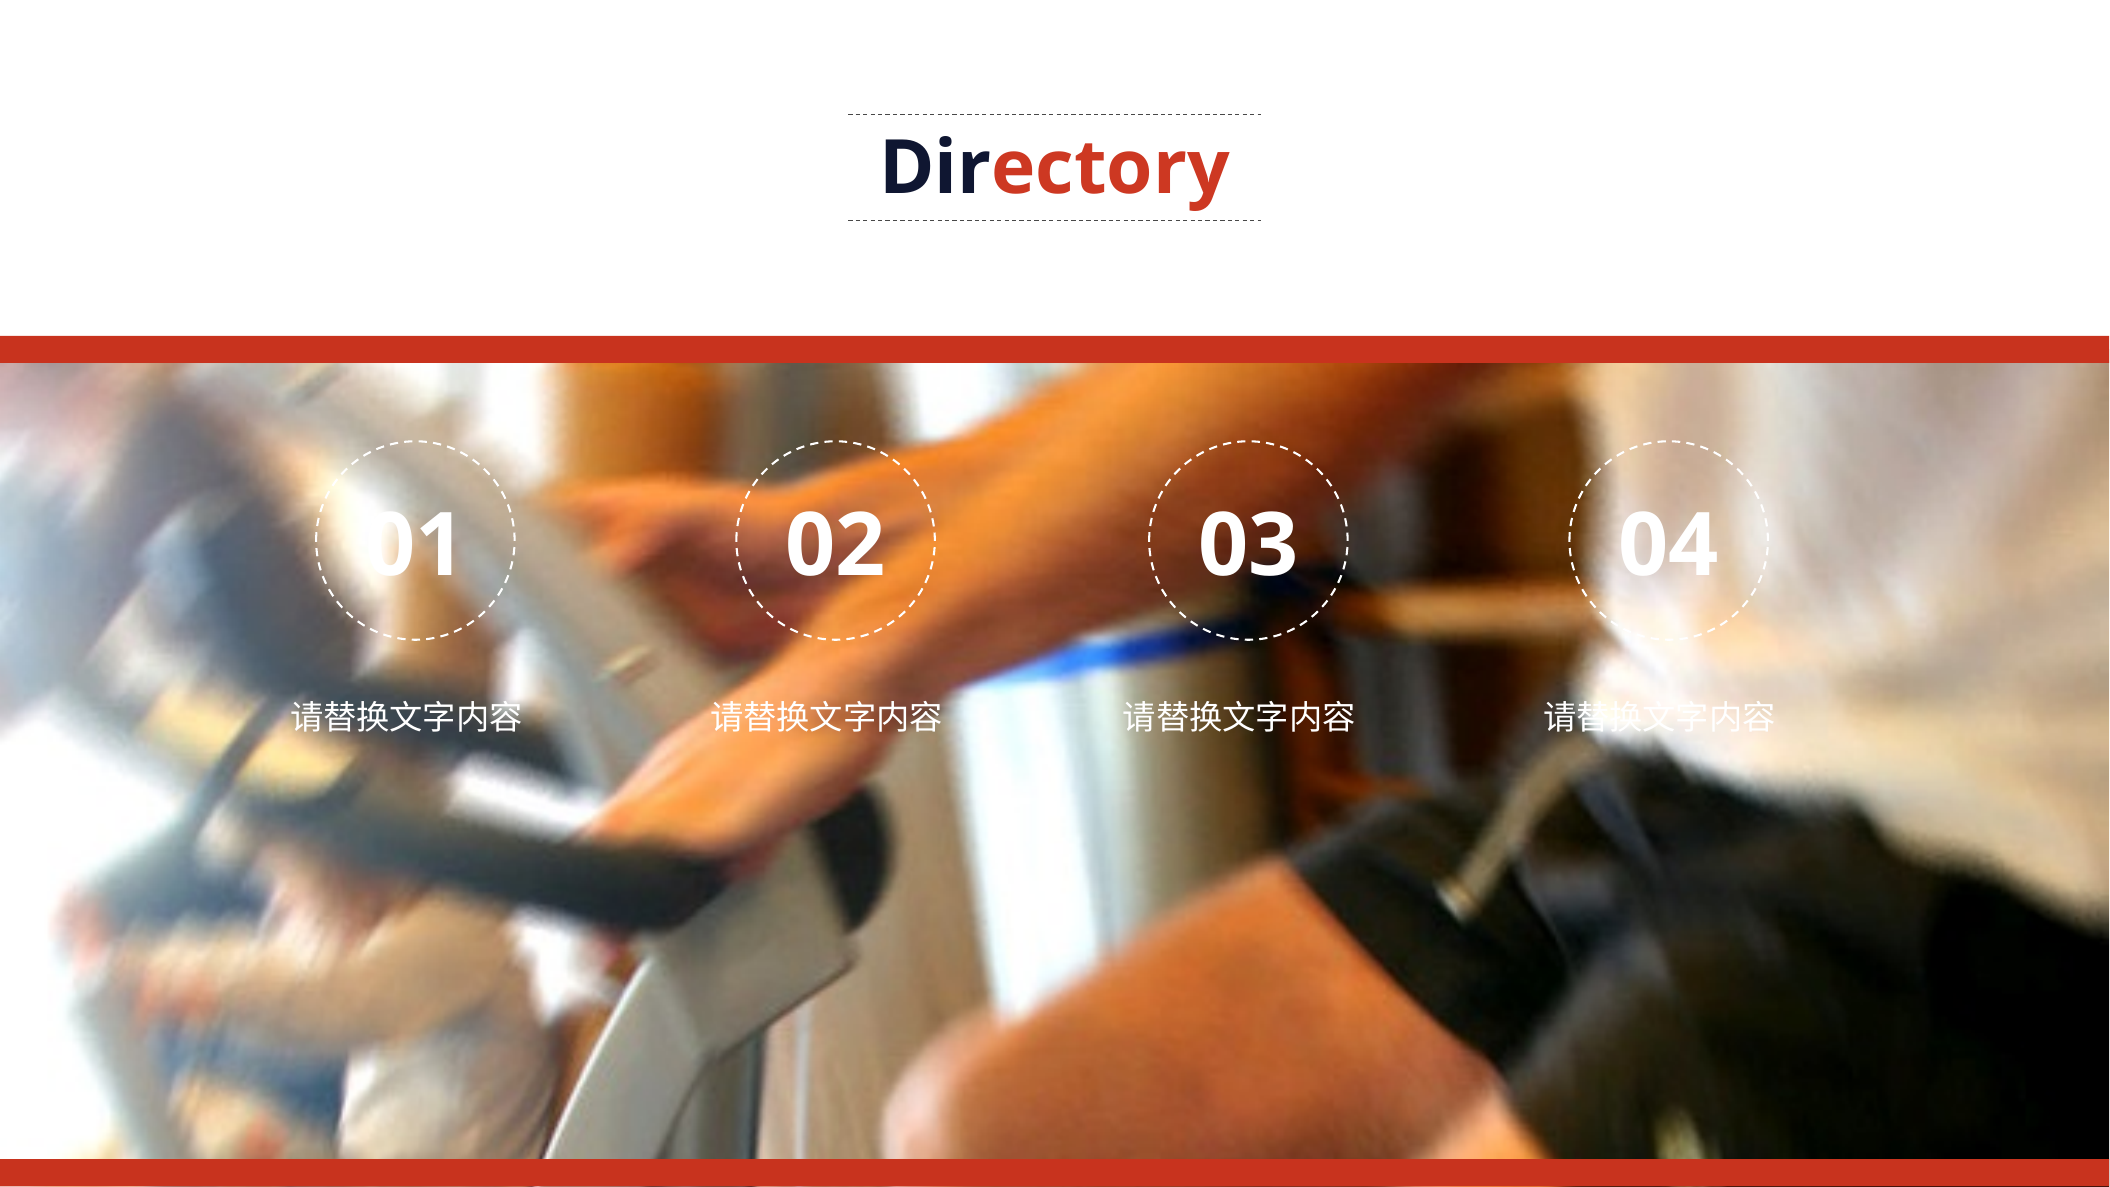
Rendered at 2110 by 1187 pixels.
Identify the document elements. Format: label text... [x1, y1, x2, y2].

text_box 01 [315, 440, 516, 641]
text_box 请替换文字内容 [1528, 689, 1837, 744]
text_box [0, 335, 2110, 364]
text_box 02 [735, 440, 936, 641]
text_box 请替换文字内容 [1108, 689, 1417, 744]
text_box 请替换文字内容 [275, 689, 584, 744]
text_box 03 [1148, 440, 1349, 641]
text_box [848, 113, 1262, 221]
text_box [0, 1158, 2110, 1187]
text_box 请替换文字内容 [695, 689, 1004, 744]
text_box 04 [1568, 440, 1769, 641]
text_box [0, 364, 2110, 1158]
text_box Directory [800, 111, 1309, 216]
